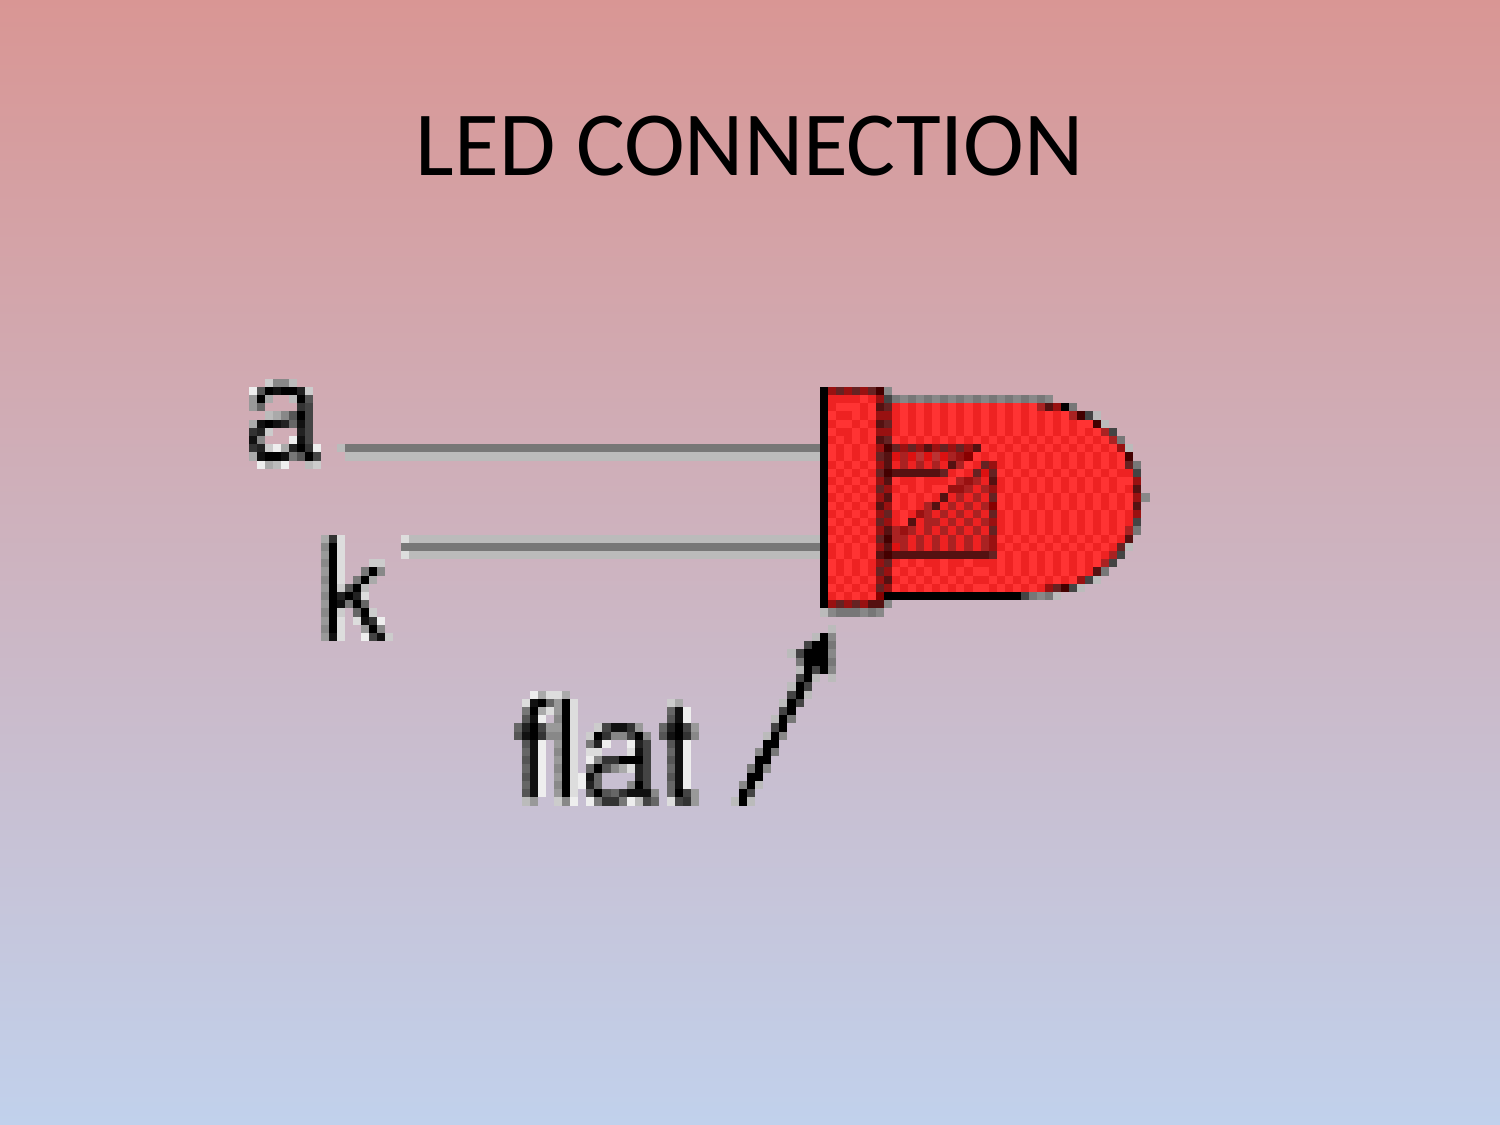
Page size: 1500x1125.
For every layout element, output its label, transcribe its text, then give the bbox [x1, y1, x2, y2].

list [249, 379, 1151, 806]
title LED CONNECTION [75, 45, 1425, 233]
